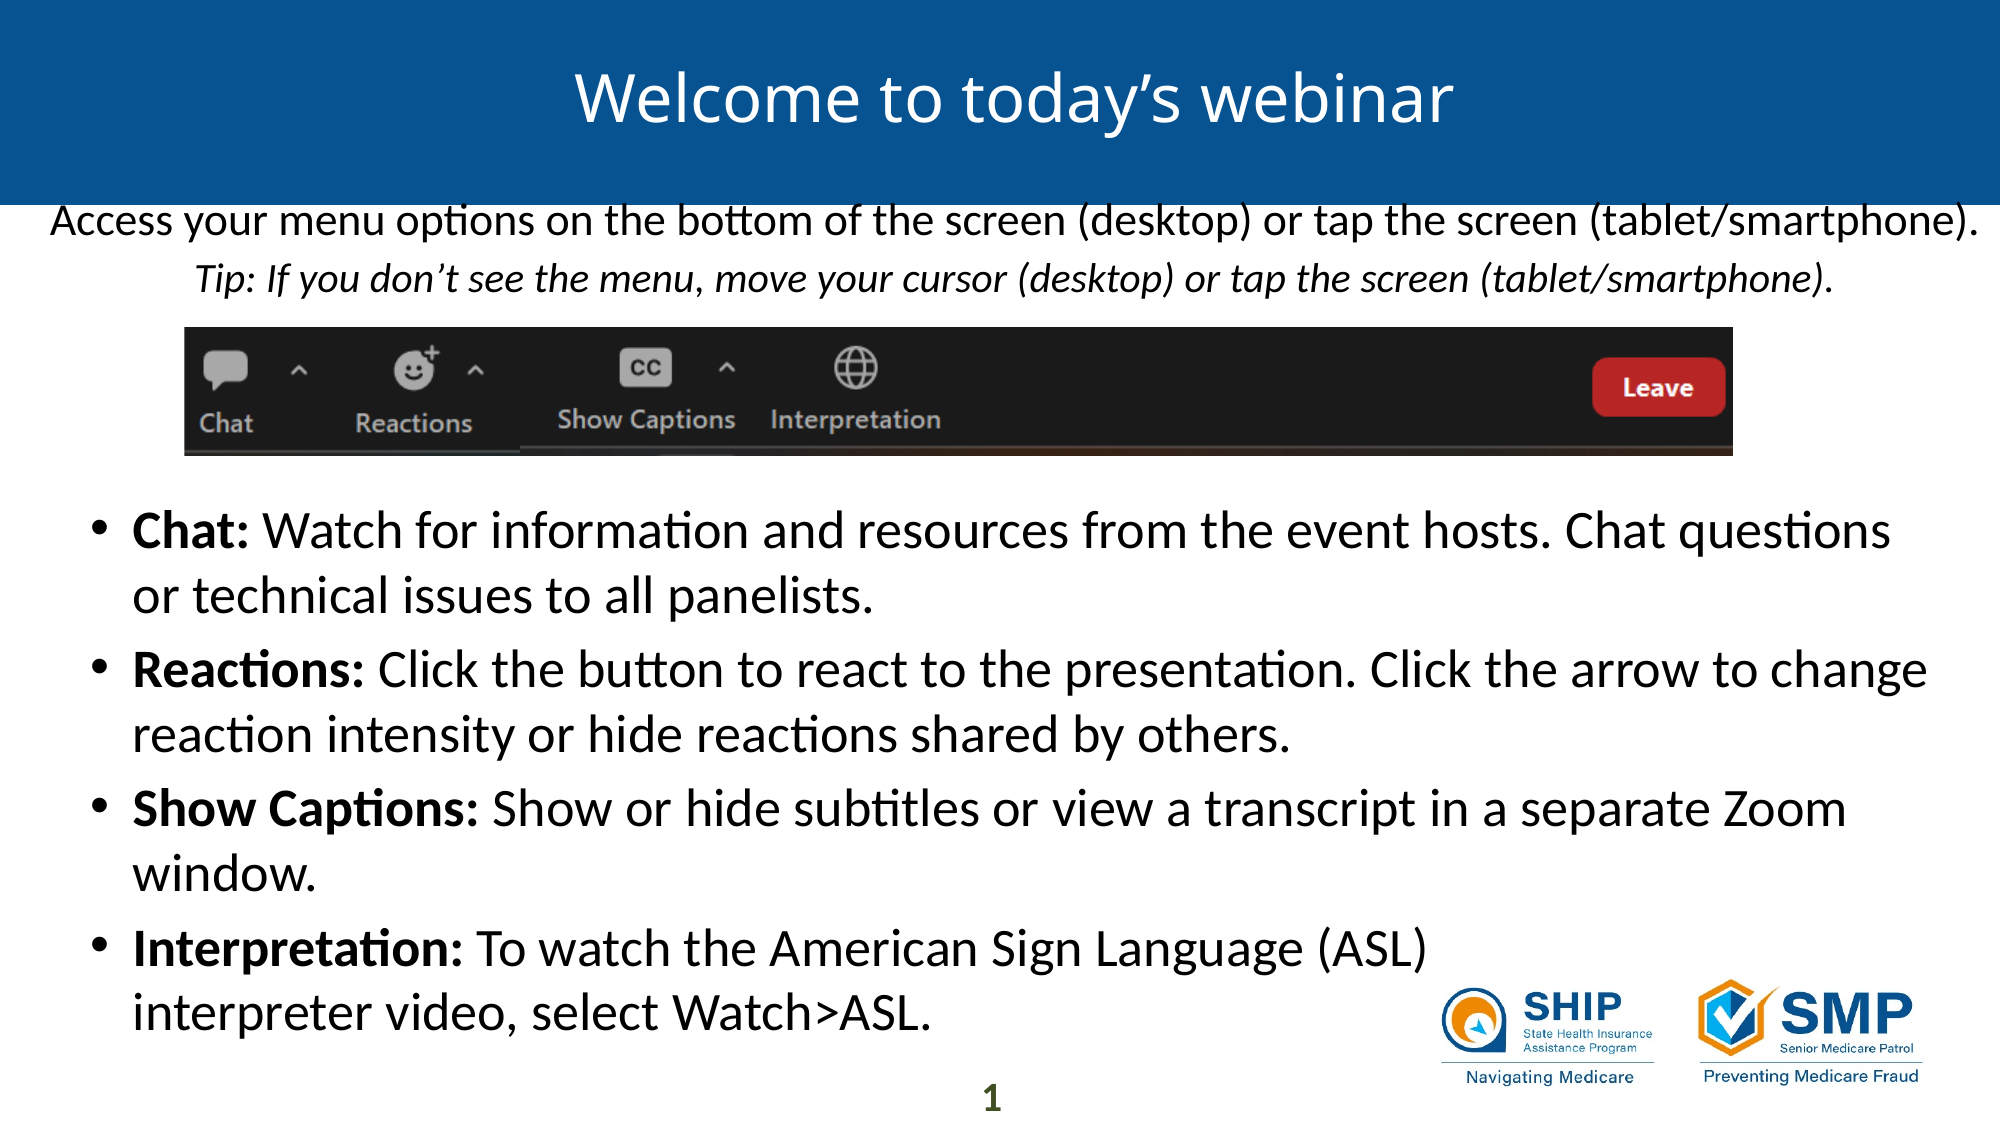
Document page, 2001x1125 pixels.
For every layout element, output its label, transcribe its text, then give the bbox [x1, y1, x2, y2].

text_box Access your menu options on the bottom of the screen (desktop) or tap the screen (tablet/smartphone). Tip: If you don’t see the menu, move your cursor (desktop) or tap the screen (tablet/smartphone). [31, 182, 2000, 309]
slide_number 1 [900, 1062, 1084, 1116]
picture [1435, 975, 1925, 1090]
list Chat: Watch for information and resources from the event hosts. Chat questions or technical issues to all panelists. Reactions: Click the button to react to the presentation. Click the arrow to change reaction intensity or hide reactions shared by others. Show Captions: Show or hide subtitles or view a transcript in a separate Zoom window. Interpretation: To watch the American Sign Language (ASL) interpreter video, select Watch>ASL. [75, 486, 1954, 1112]
title Welcome to today’s webinar [0, 0, 2000, 205]
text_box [184, 327, 1734, 456]
